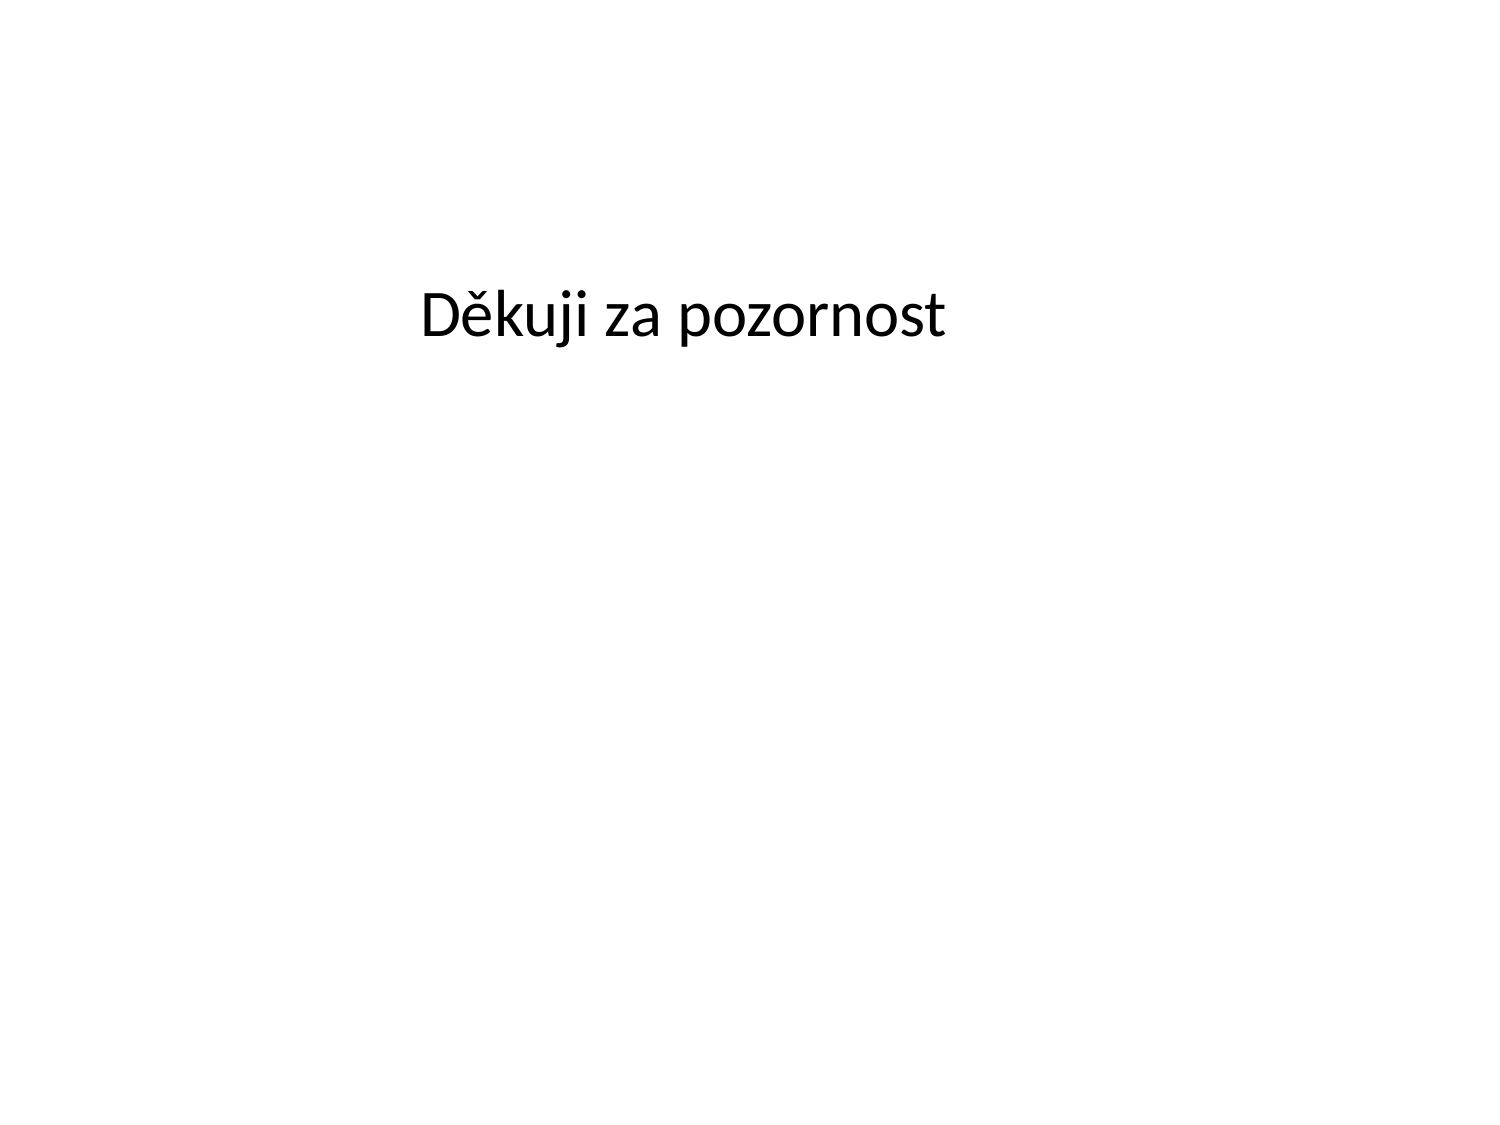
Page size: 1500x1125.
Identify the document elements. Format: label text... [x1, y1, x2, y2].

list Děkuji za pozornost [75, 262, 1425, 1005]
